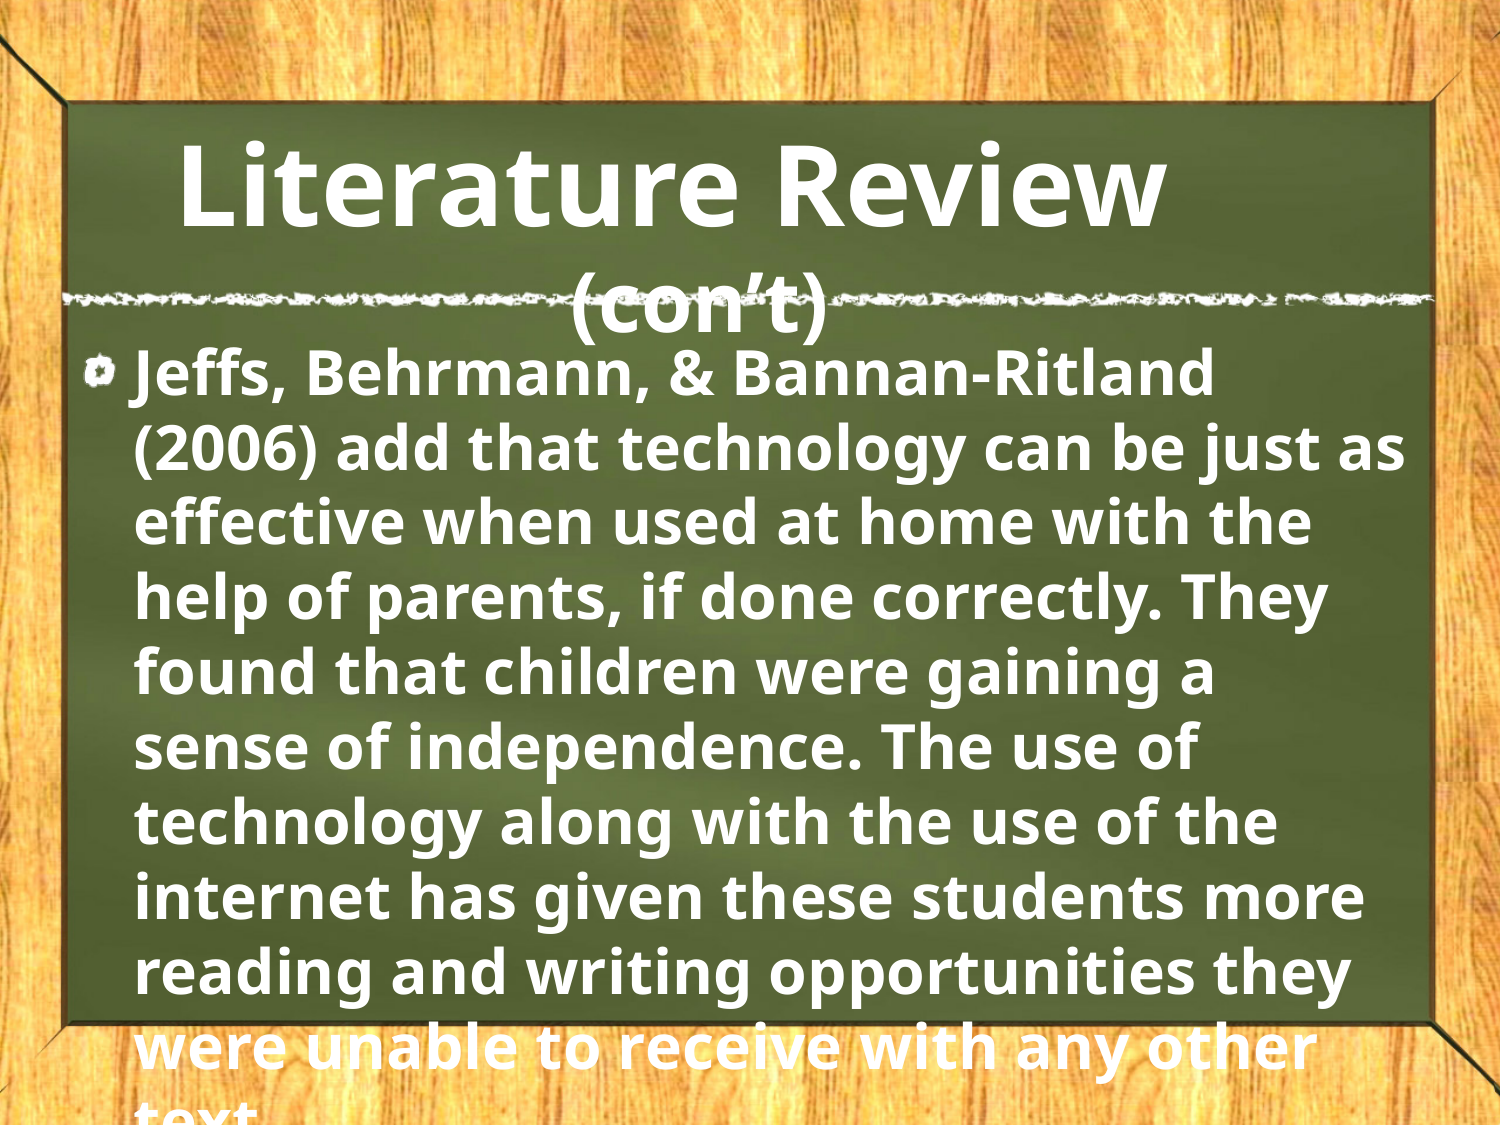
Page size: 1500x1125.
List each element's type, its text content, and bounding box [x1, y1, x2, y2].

title Literature Review (con’t) [112, 137, 1288, 324]
picture [0, 0, 1500, 1125]
list Jeffs, Behrmann, & Bannan-Ritland (2006) add that technology can be just as effective when used at home with the help of parents, if done correctly. They found that children were gaining a sense of independence. The use of technology along with the use of the internet has given these students more reading and writing opportunities they were unable to receive with any other text. [62, 324, 1426, 1001]
